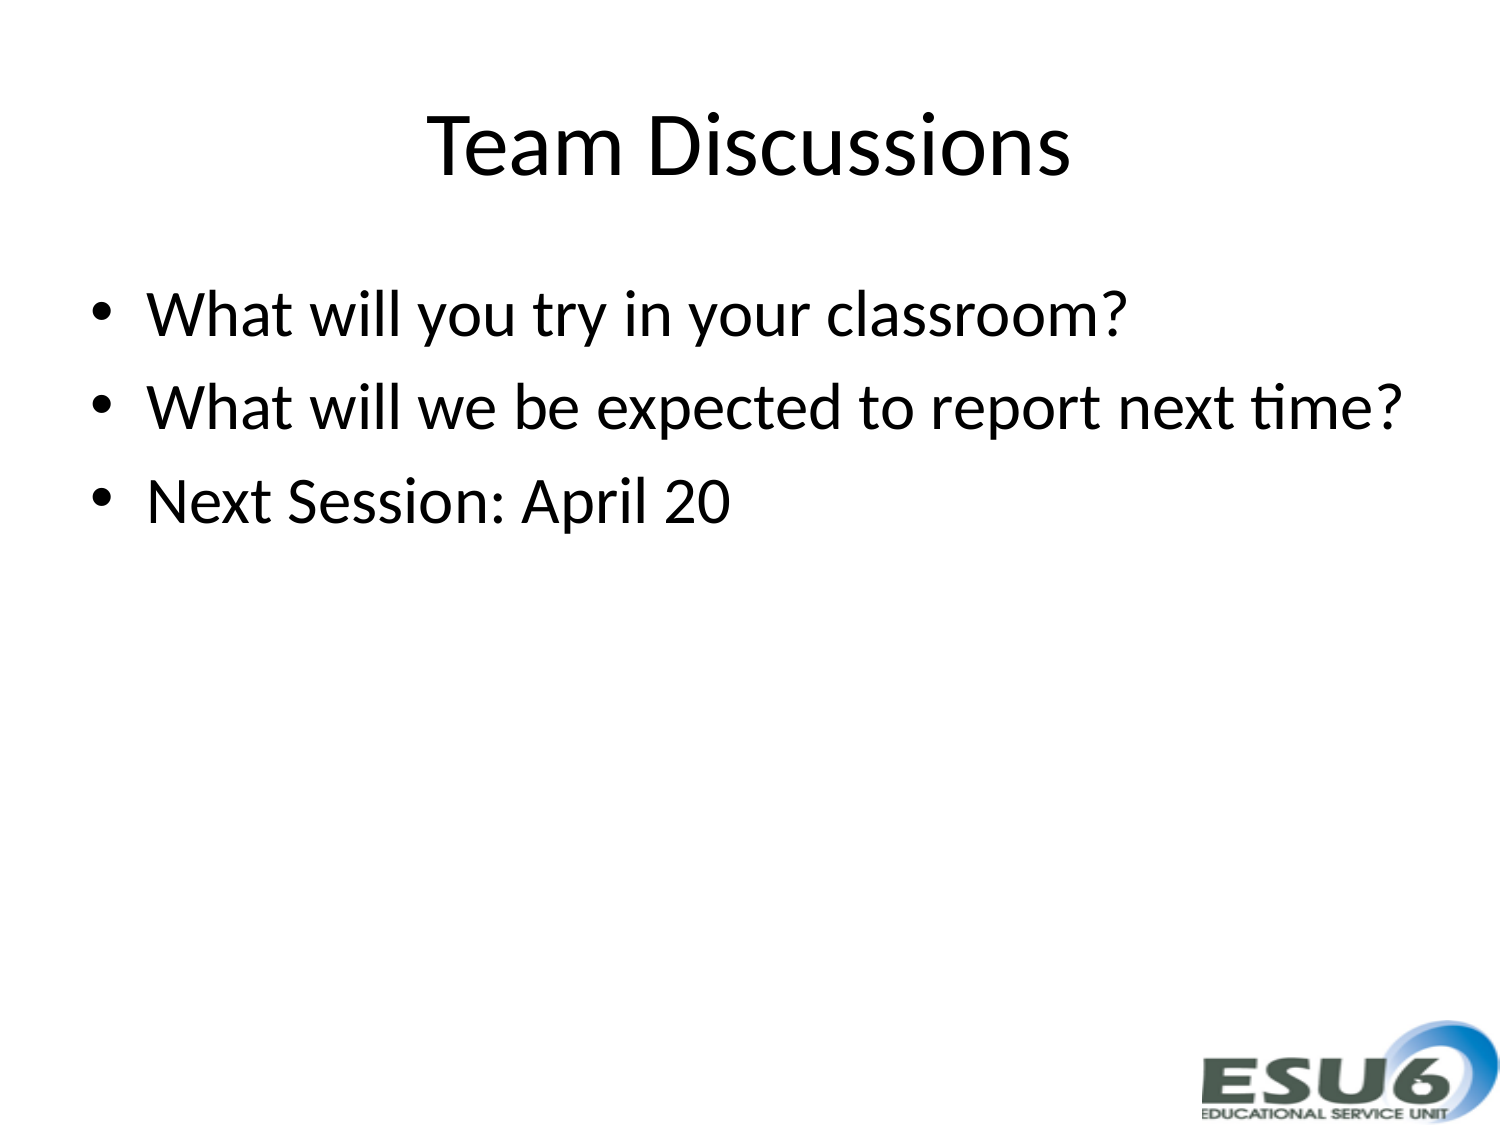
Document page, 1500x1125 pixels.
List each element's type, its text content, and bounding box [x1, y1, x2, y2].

picture [1202, 1020, 1500, 1125]
title Team Discussions [75, 45, 1425, 233]
list What will you try in your classroom? What will we be expected to report next time? Next Session: April 20 [75, 262, 1425, 1005]
